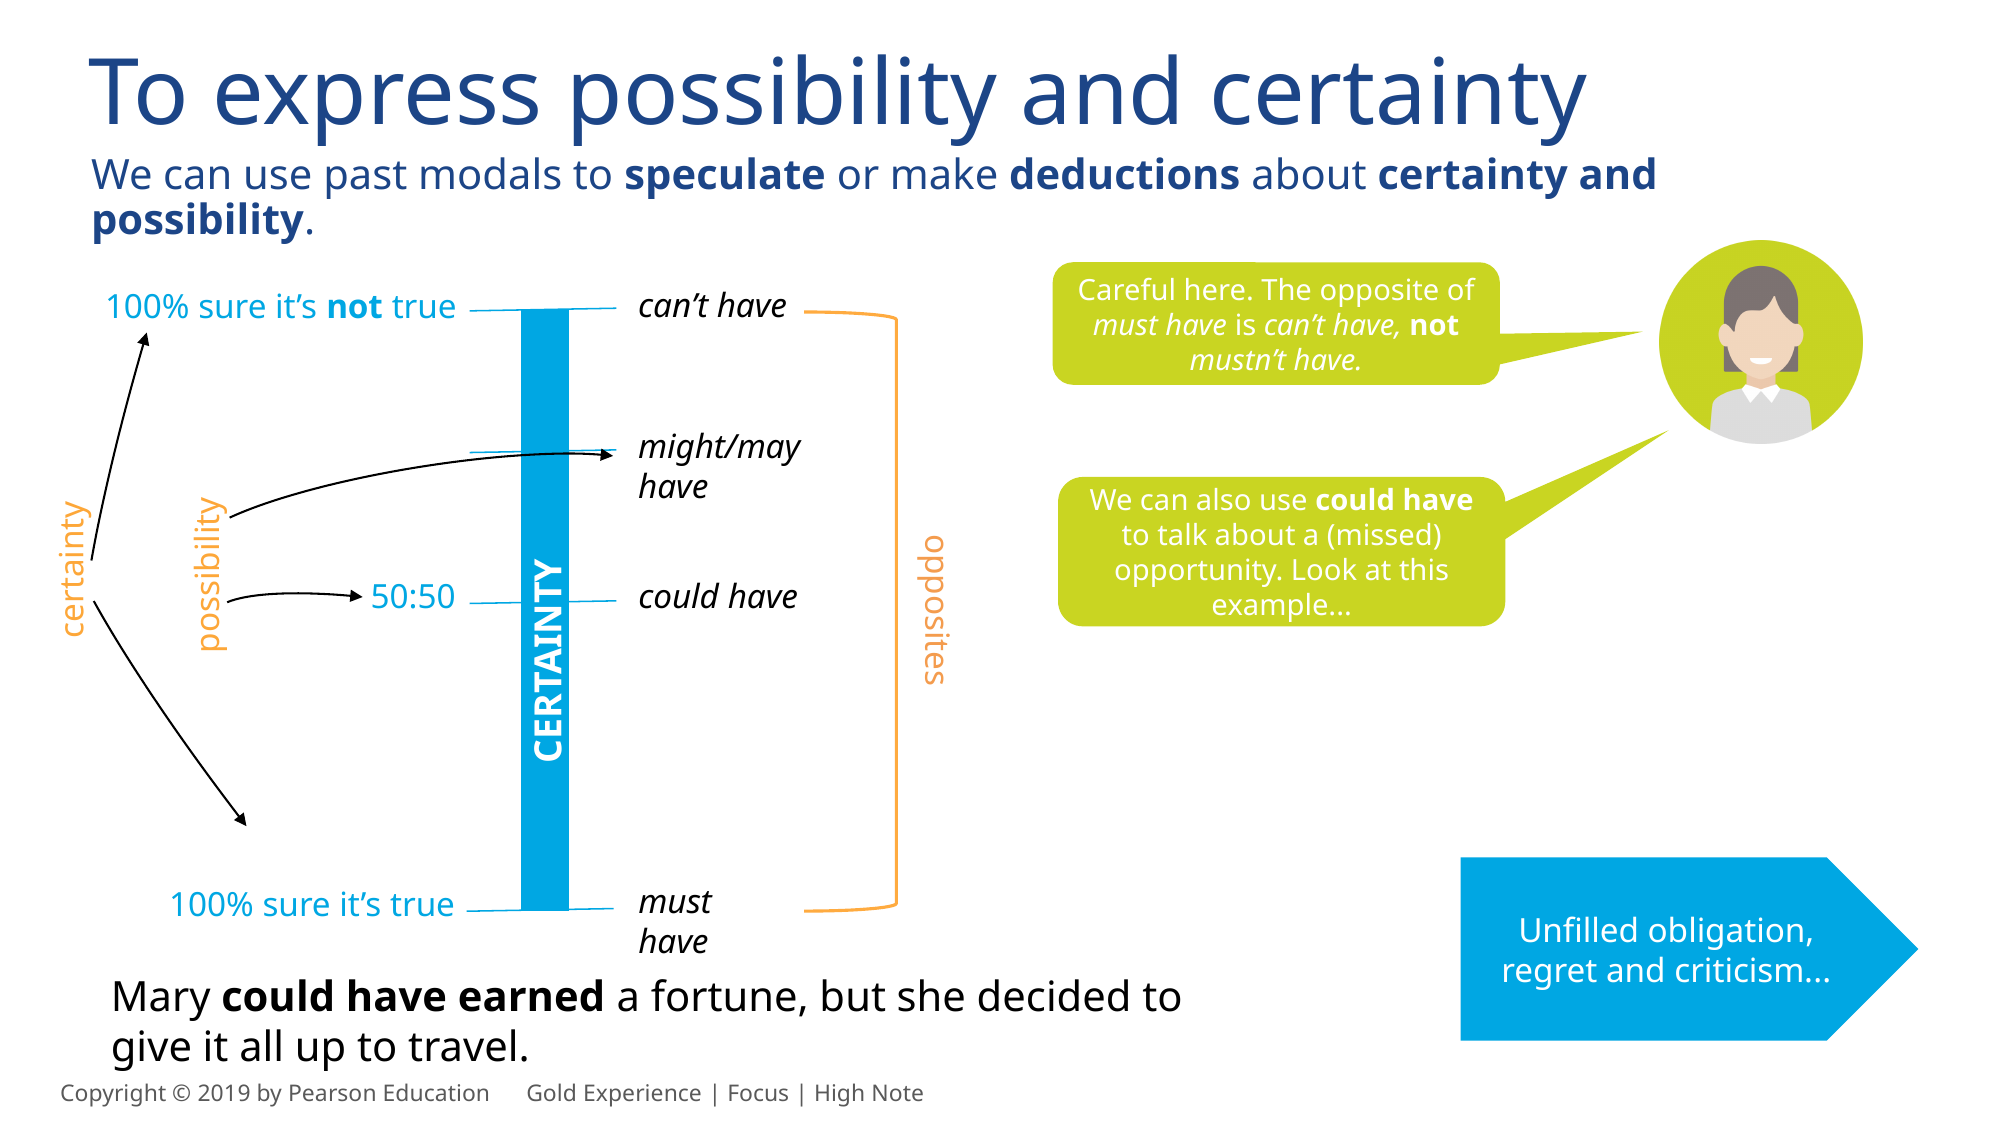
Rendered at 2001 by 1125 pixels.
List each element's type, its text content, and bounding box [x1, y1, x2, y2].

text_box Mary could have earned a fortune, but she decided to give it all up to travel. [95, 962, 1263, 1079]
text_box Careful here. The opposite of must have is can’t have, not mustn’t have. [1052, 262, 1643, 385]
text_box Unfilled obligation, regret and criticism... [1460, 857, 1919, 1041]
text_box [803, 311, 967, 912]
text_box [27, 275, 890, 946]
text_box We can use past modals to speculate or make deductions about certainty and possibility. [76, 146, 1907, 214]
footer Copyright © 2019 by Pearson Education Gold Experience | Focus | High Note [45, 1062, 1084, 1123]
picture [1658, 239, 1863, 444]
text_box We can also use could have to talk about a (missed) opportunity. Look at this example... [1058, 437, 1653, 627]
text_box To express possibility and certainty [73, 37, 1716, 171]
